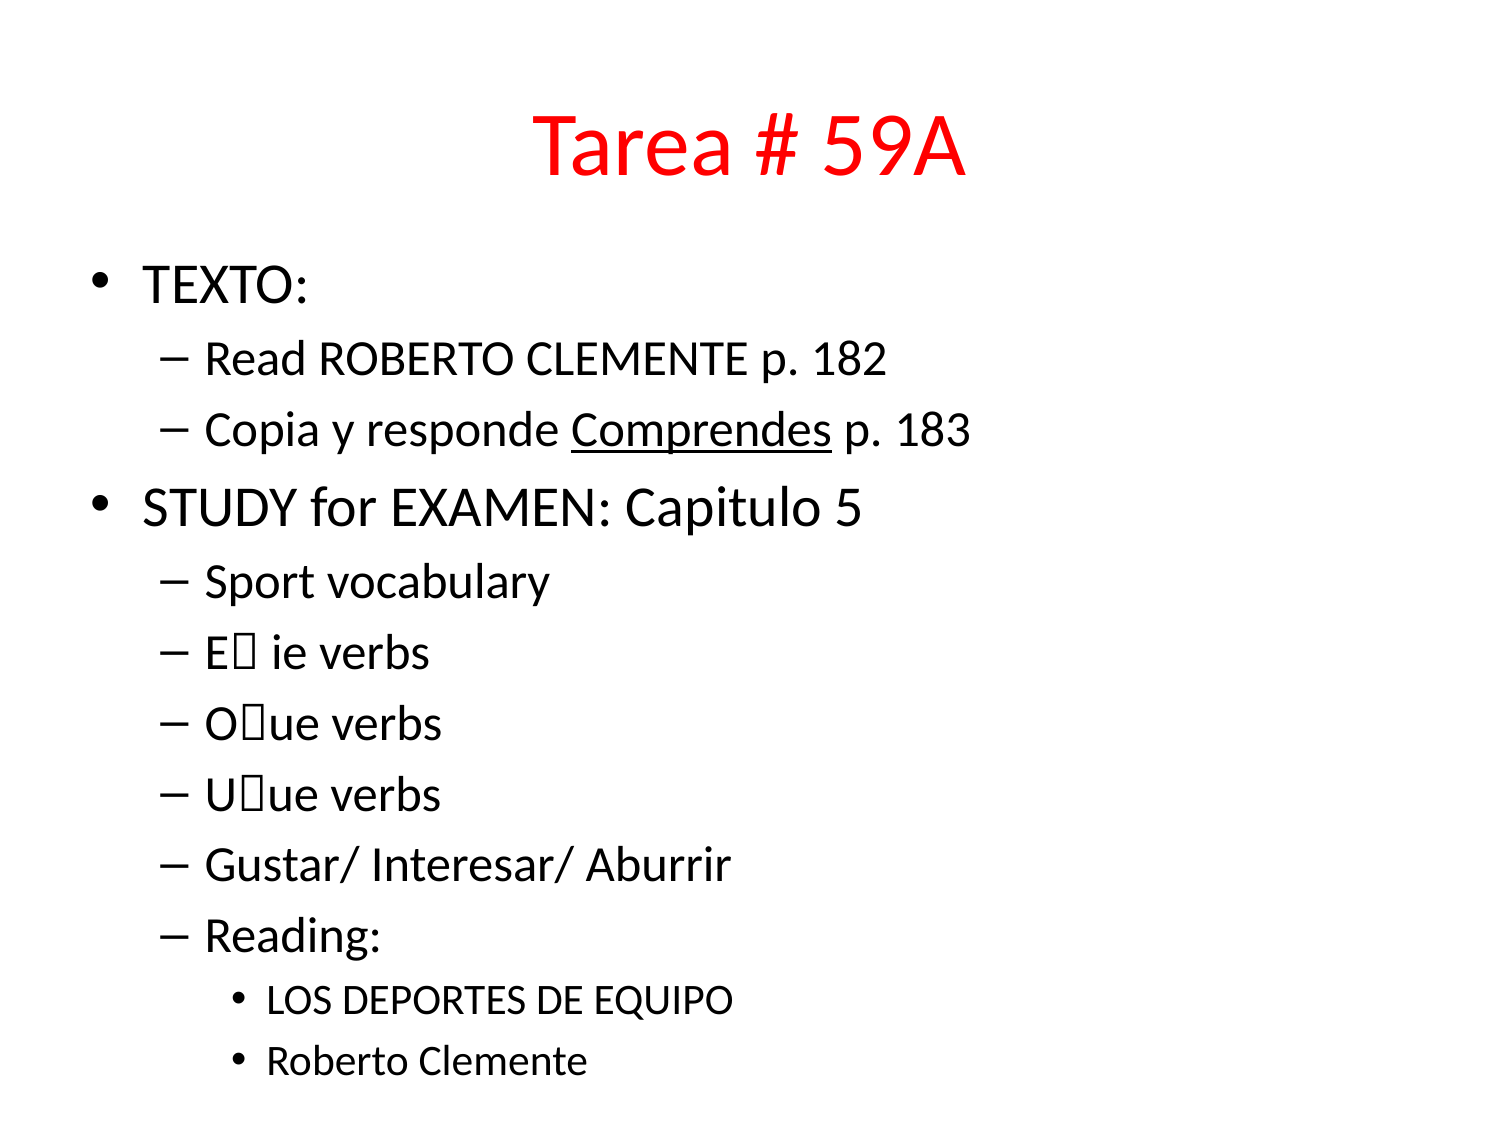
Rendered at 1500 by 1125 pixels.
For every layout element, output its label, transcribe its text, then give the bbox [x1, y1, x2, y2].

list TEXTO: Read ROBERTO CLEMENTE p. 182 Copia y responde Comprendes p. 183 STUDY for EXAMEN: Capitulo 5 Sport vocabulary E ie verbs Oue verbs Uue verbs Gustar/ Interesar/ Aburrir Reading: LOS DEPORTES DE EQUIPO Roberto Clemente [75, 237, 1425, 1100]
title Tarea # 59A [75, 45, 1425, 233]
